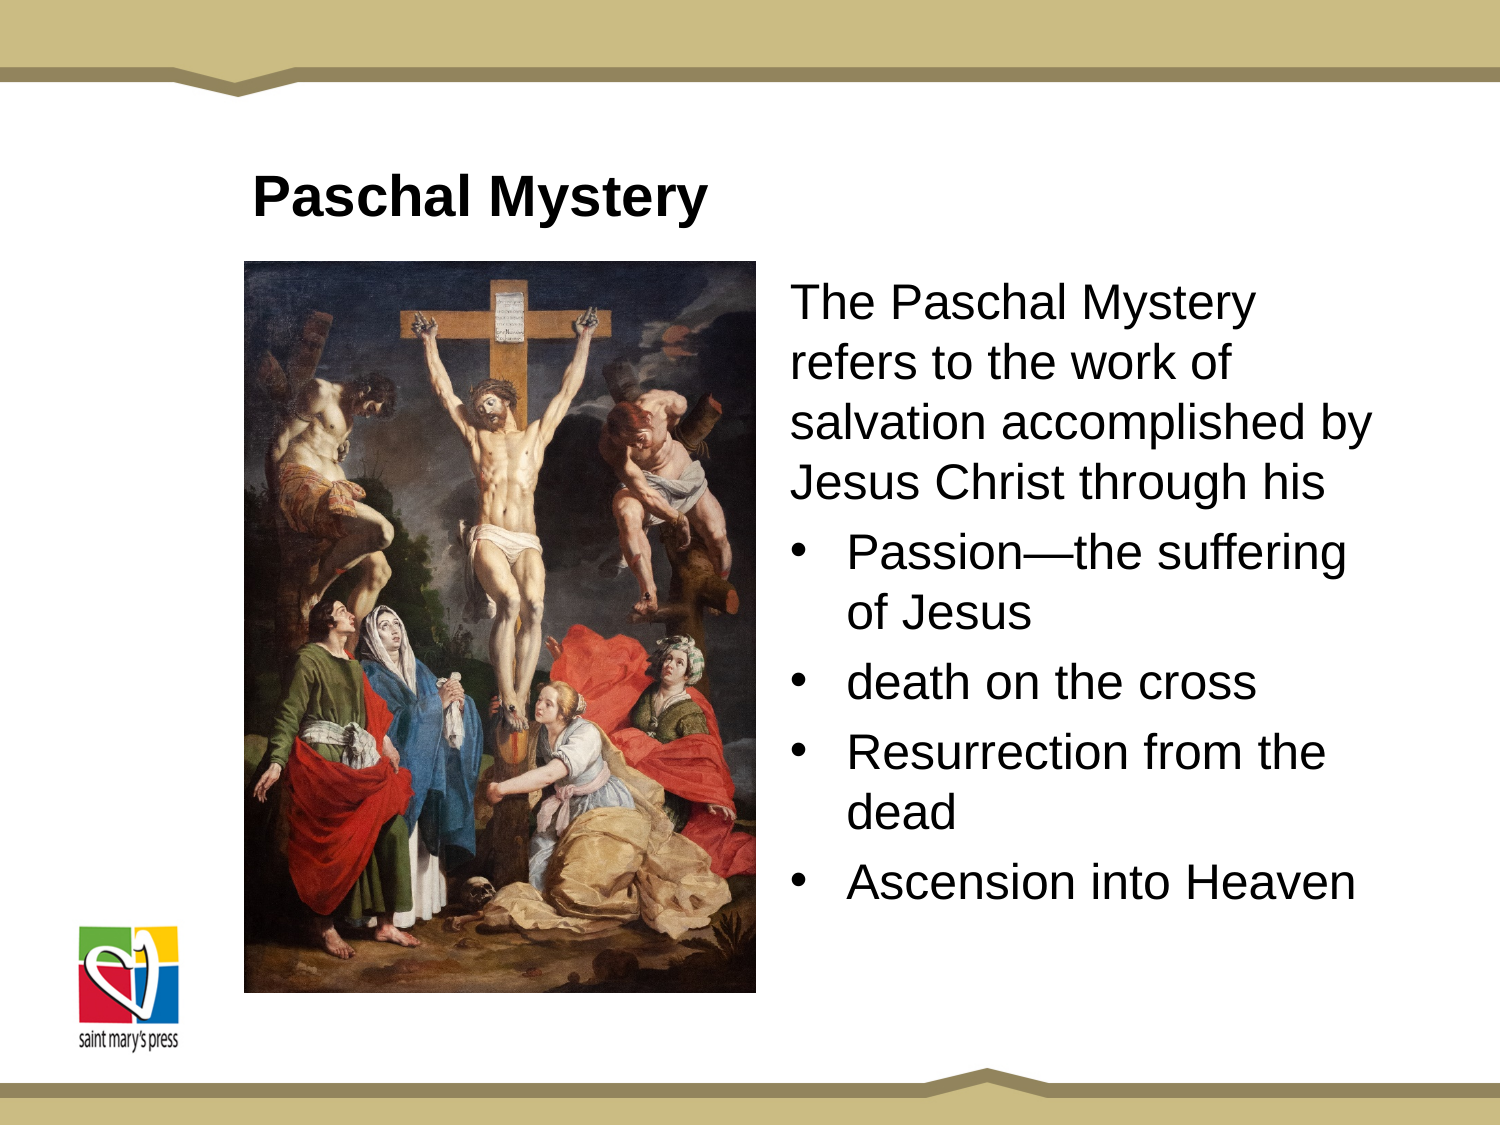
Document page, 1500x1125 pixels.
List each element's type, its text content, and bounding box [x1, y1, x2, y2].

title Paschal Mystery [237, 105, 863, 281]
picture [0, 0, 1500, 1125]
list The Paschal Mystery refers to the work of salvation accomplished by Jesus Christ through his Passion—the suffering of Jesus death on the cross Resurrection from the dead Ascension into Heaven [774, 261, 1400, 980]
